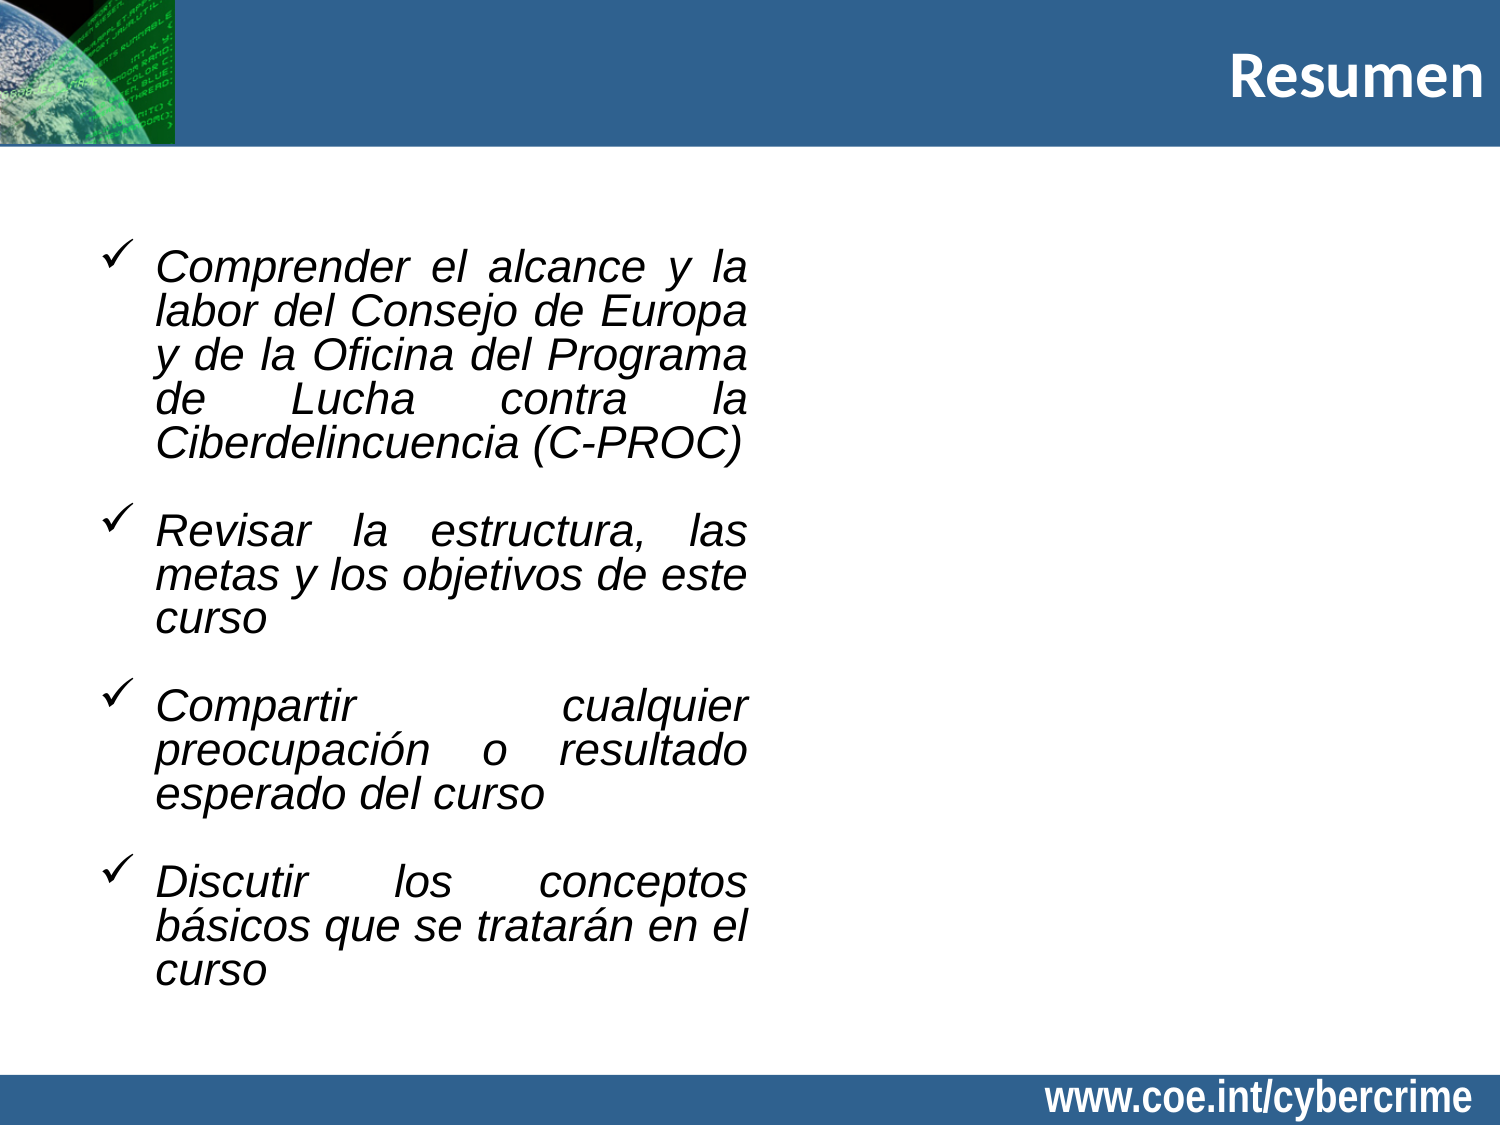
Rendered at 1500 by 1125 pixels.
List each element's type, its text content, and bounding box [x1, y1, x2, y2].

text_box Comprender el alcance y la labor del Consejo de Europa y de la Oficina del Programa de Lucha contra la Ciberdelincuencia (C-PROC) Revisar la estructura, las metas y los objetivos de este curso Compartir cualquier preocupación o resultado esperado del curso Discutir los conceptos básicos que se tratarán en el curso [84, 239, 764, 1046]
text_box [0, 1073, 1030, 1125]
text_box www.coe.int/cybercrime [1030, 1059, 1500, 1125]
picture [0, 0, 175, 144]
text_box Resumen [177, 0, 1500, 149]
